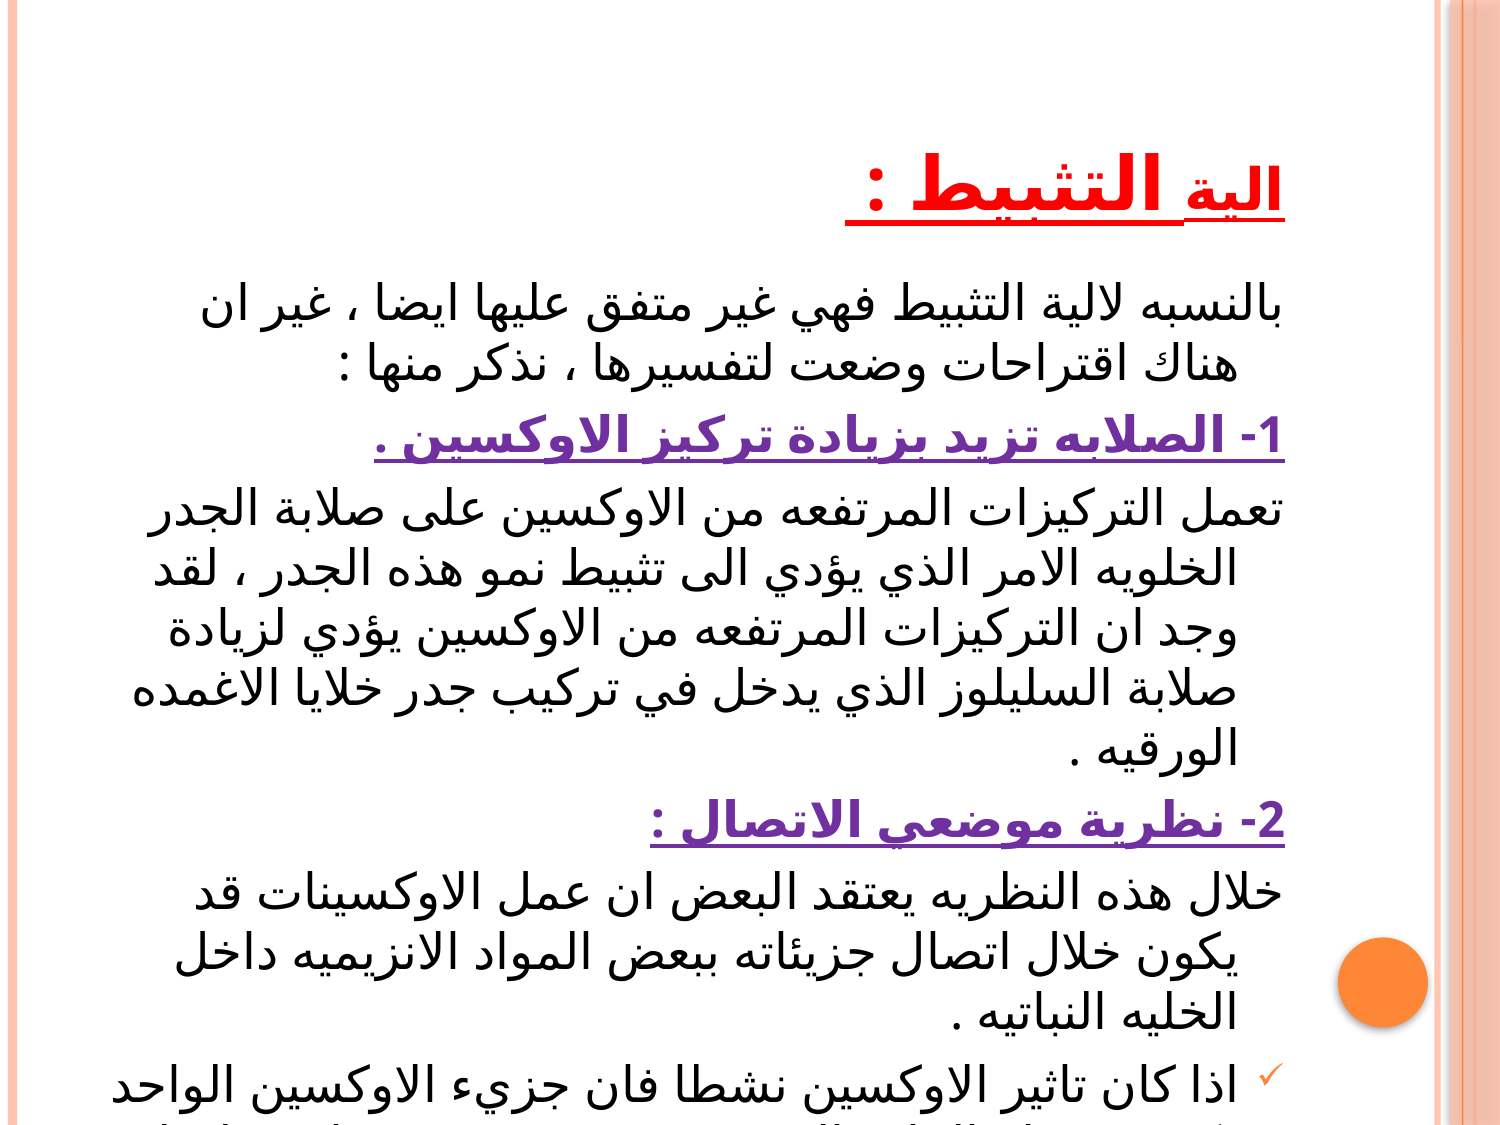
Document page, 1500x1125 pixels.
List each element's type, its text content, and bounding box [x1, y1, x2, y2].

title الية التثبيط : [75, 45, 1300, 233]
list بالنسبه لالية التثبيط فهي غير متفق عليها ايضا ، غير ان هناك اقتراحات وضعت لتفسيرها ، نذكر منها : 1- الصلابه تزيد بزيادة تركيز الاوكسين . تعمل التركيزات المرتفعه من الاوكسين على صلابة الجدر الخلويه الامر الذي يؤدي الى تثبيط نمو هذه الجدر ، لقد وجد ان التركيزات المرتفعه من الاوكسين يؤدي لزيادة صلابة السليلوز الذي يدخل في تركيب جدر خلايا الاغمده الورقيه . 2- نظرية موضعي الاتصال : خلال هذه النظريه يعتقد البعض ان عمل الاوكسينات قد يكون خلال اتصال جزيئاته ببعض المواد الانزيميه داخل الخليه النباتيه . اذا كان تاثير الاوكسين نشطا فان جزيء الاوكسين الواحد يكون متصلا بالماده الانزيميه في موضعين هما : سلسلة حامضيه+حلقه اروماتيه . [75, 262, 1300, 1062]
